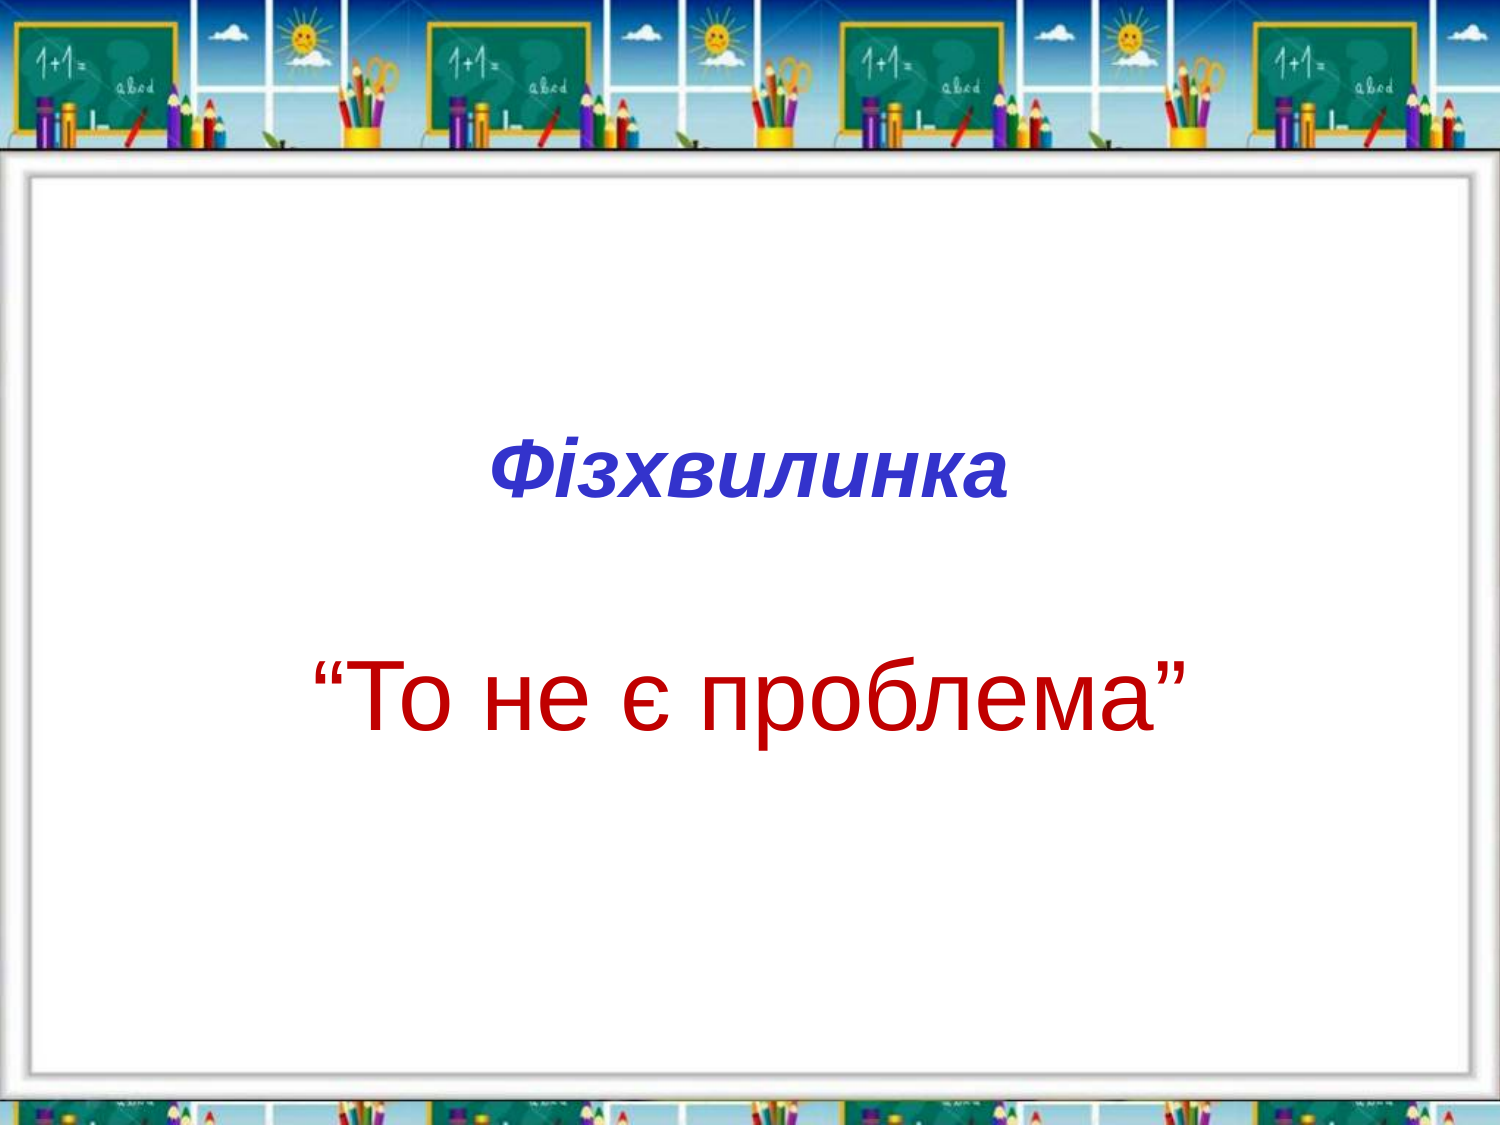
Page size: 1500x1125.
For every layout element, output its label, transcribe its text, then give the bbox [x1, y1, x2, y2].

picture [0, 0, 1500, 1125]
subtitle “То не є проблема” [224, 637, 1276, 926]
title Фізхвилинка [112, 349, 1388, 591]
